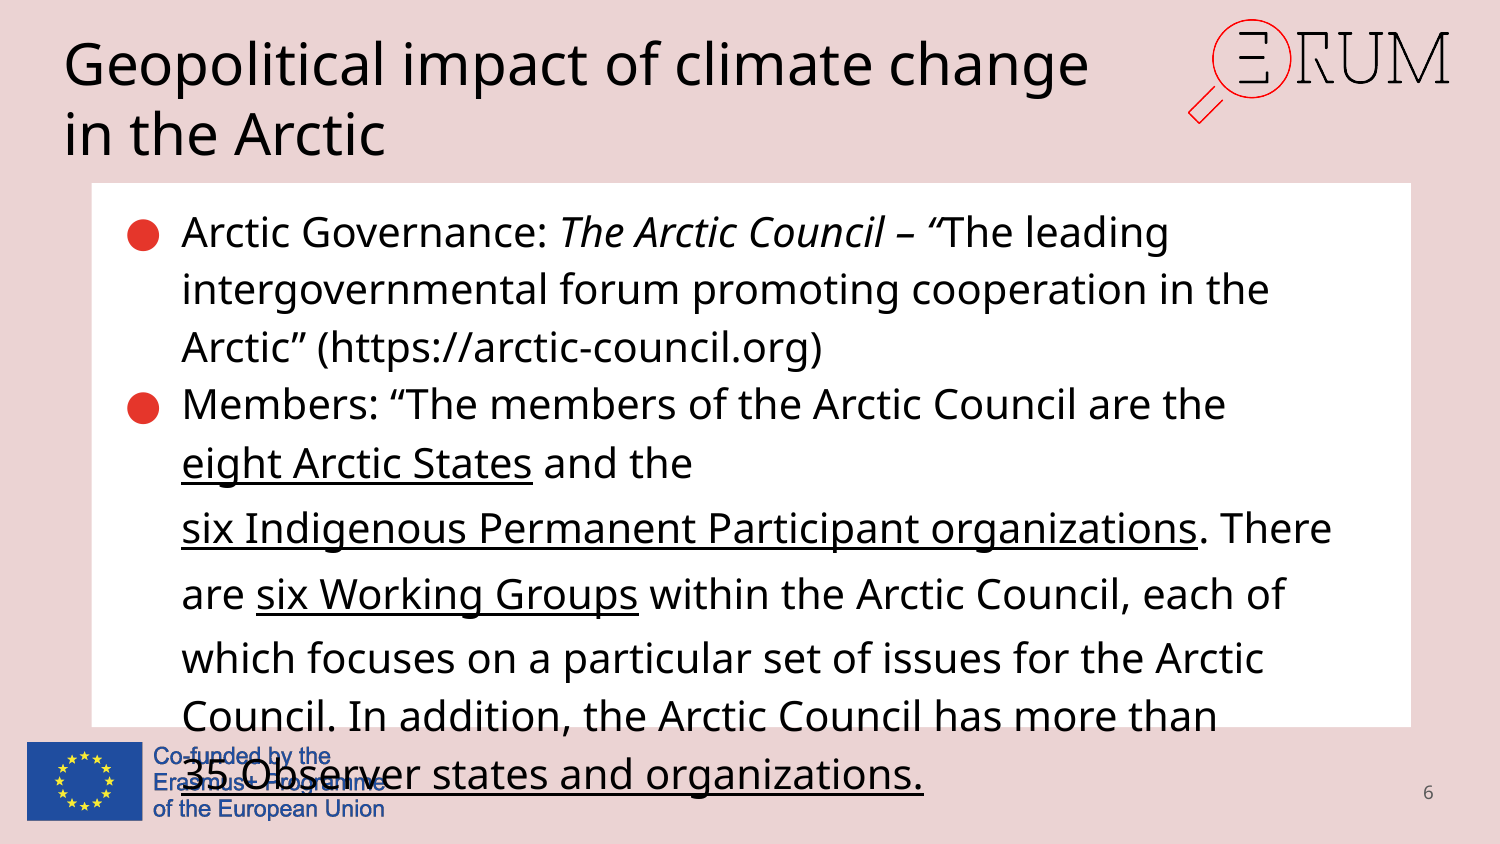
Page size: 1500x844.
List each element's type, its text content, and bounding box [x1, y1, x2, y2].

picture [27, 742, 385, 821]
picture [1136, 0, 1500, 137]
slide_number 6 [1358, 761, 1449, 826]
list Arctic Governance: The Arctic Council – “The leading intergovernmental forum promoting cooperation in the Arctic” (https://arctic-council.org) Members: “The members of the Arctic Council are the eight Arctic States and the six Indigenous Permanent Participant organizations. There are six Working Groups within the Arctic Council, each of which focuses on a particular set of issues for the Arctic Council. In addition, the Arctic Council has more than 35 Observer states and organizations. [91, 183, 1411, 728]
title Geopolitical impact of climate change in the Arctic [48, 12, 1165, 107]
